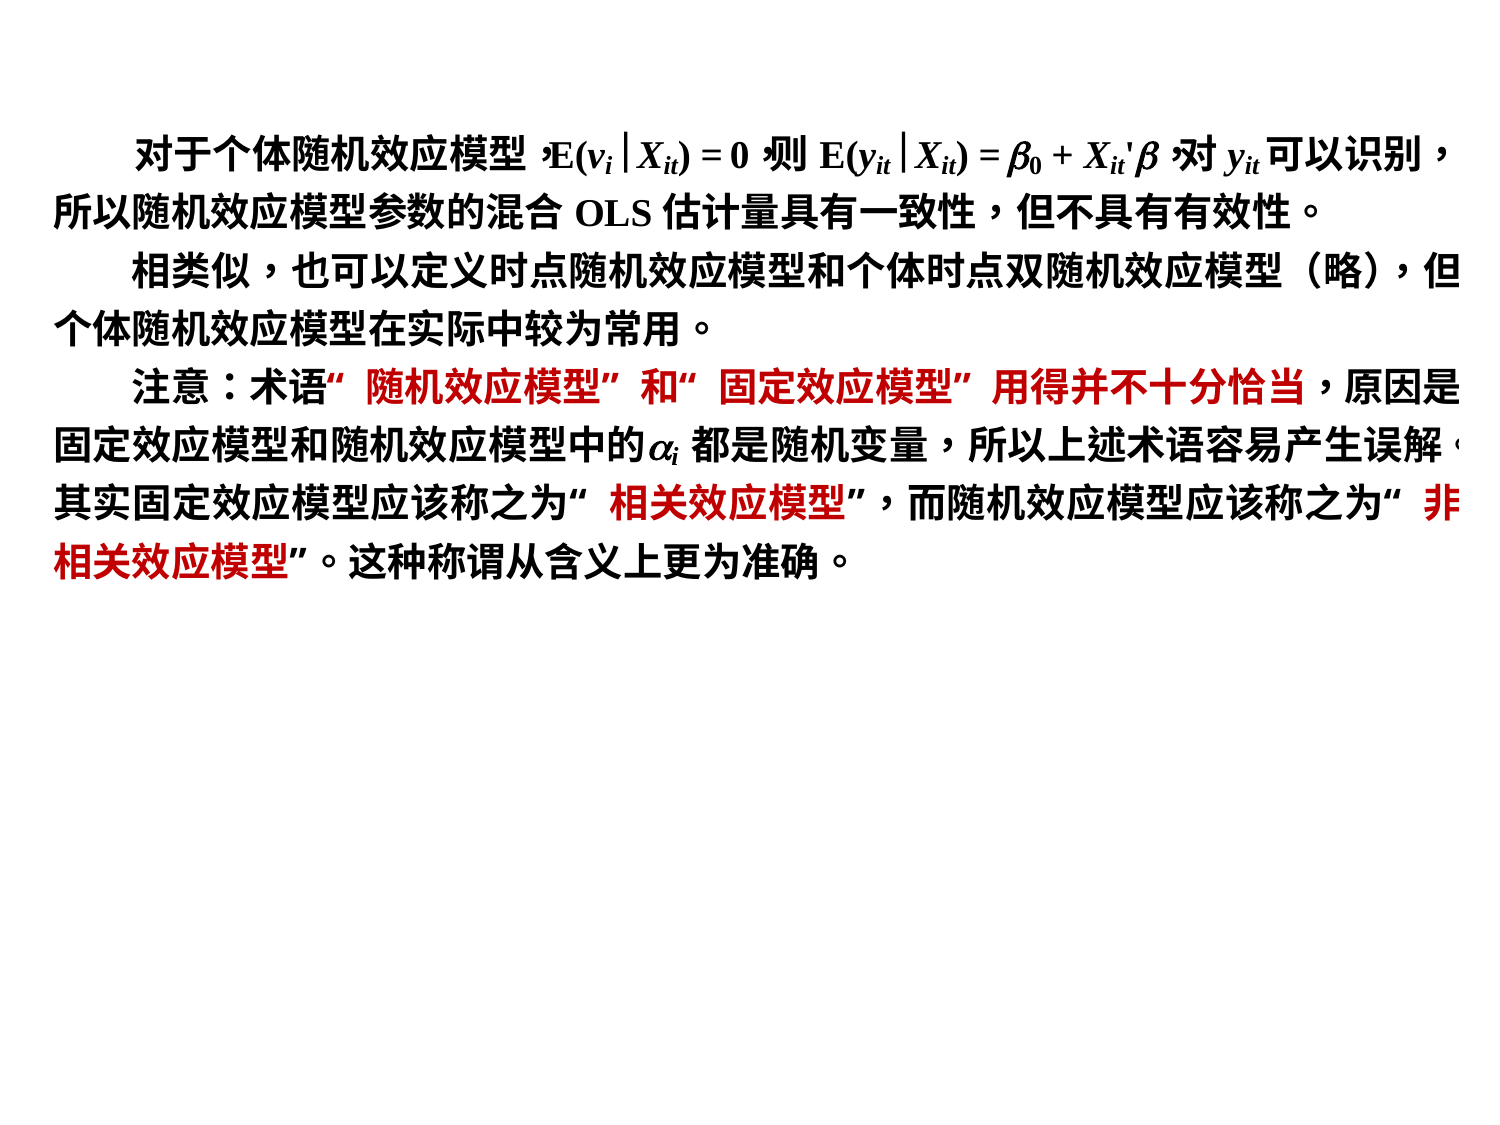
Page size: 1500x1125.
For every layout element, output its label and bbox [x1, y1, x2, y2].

picture [52, 125, 1459, 591]
